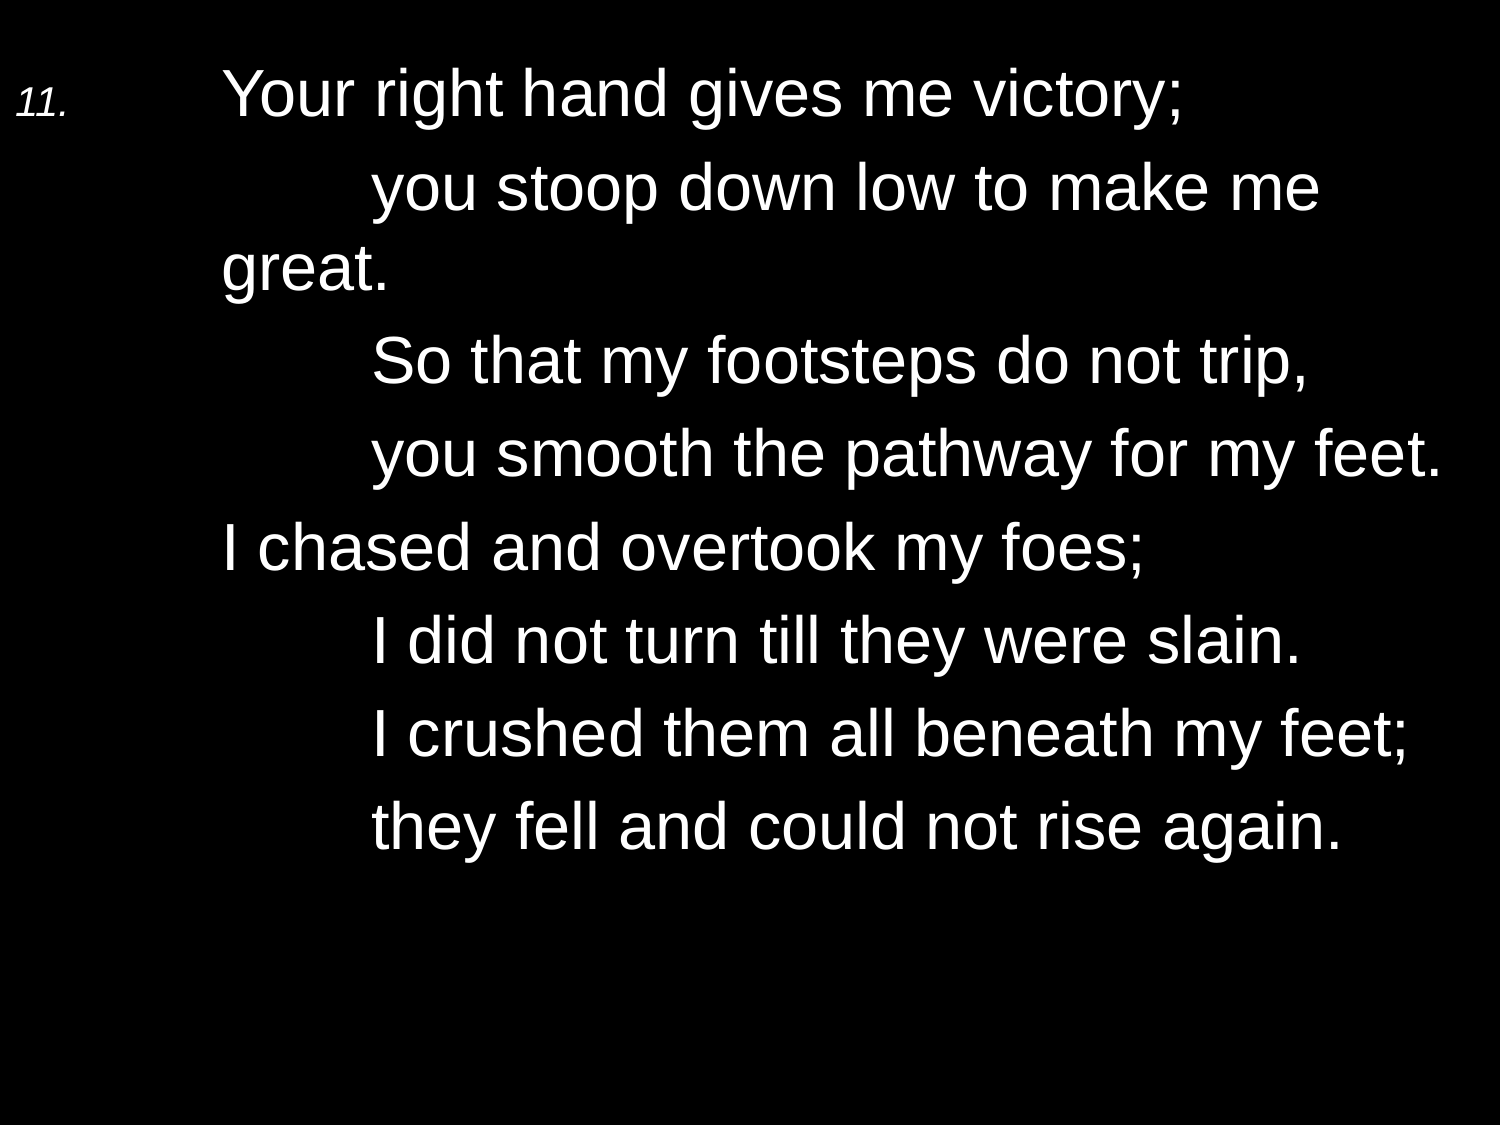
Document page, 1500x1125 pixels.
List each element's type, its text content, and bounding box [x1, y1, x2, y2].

list 11. Your right hand gives me victory; you stoop down low to make me great. So that my footsteps do not trip, you smooth the pathway for my feet. I chased and overtook my foes; I did not turn till they were slain. I crushed them all beneath my feet; they fell and could not rise again. [0, 42, 1500, 1047]
